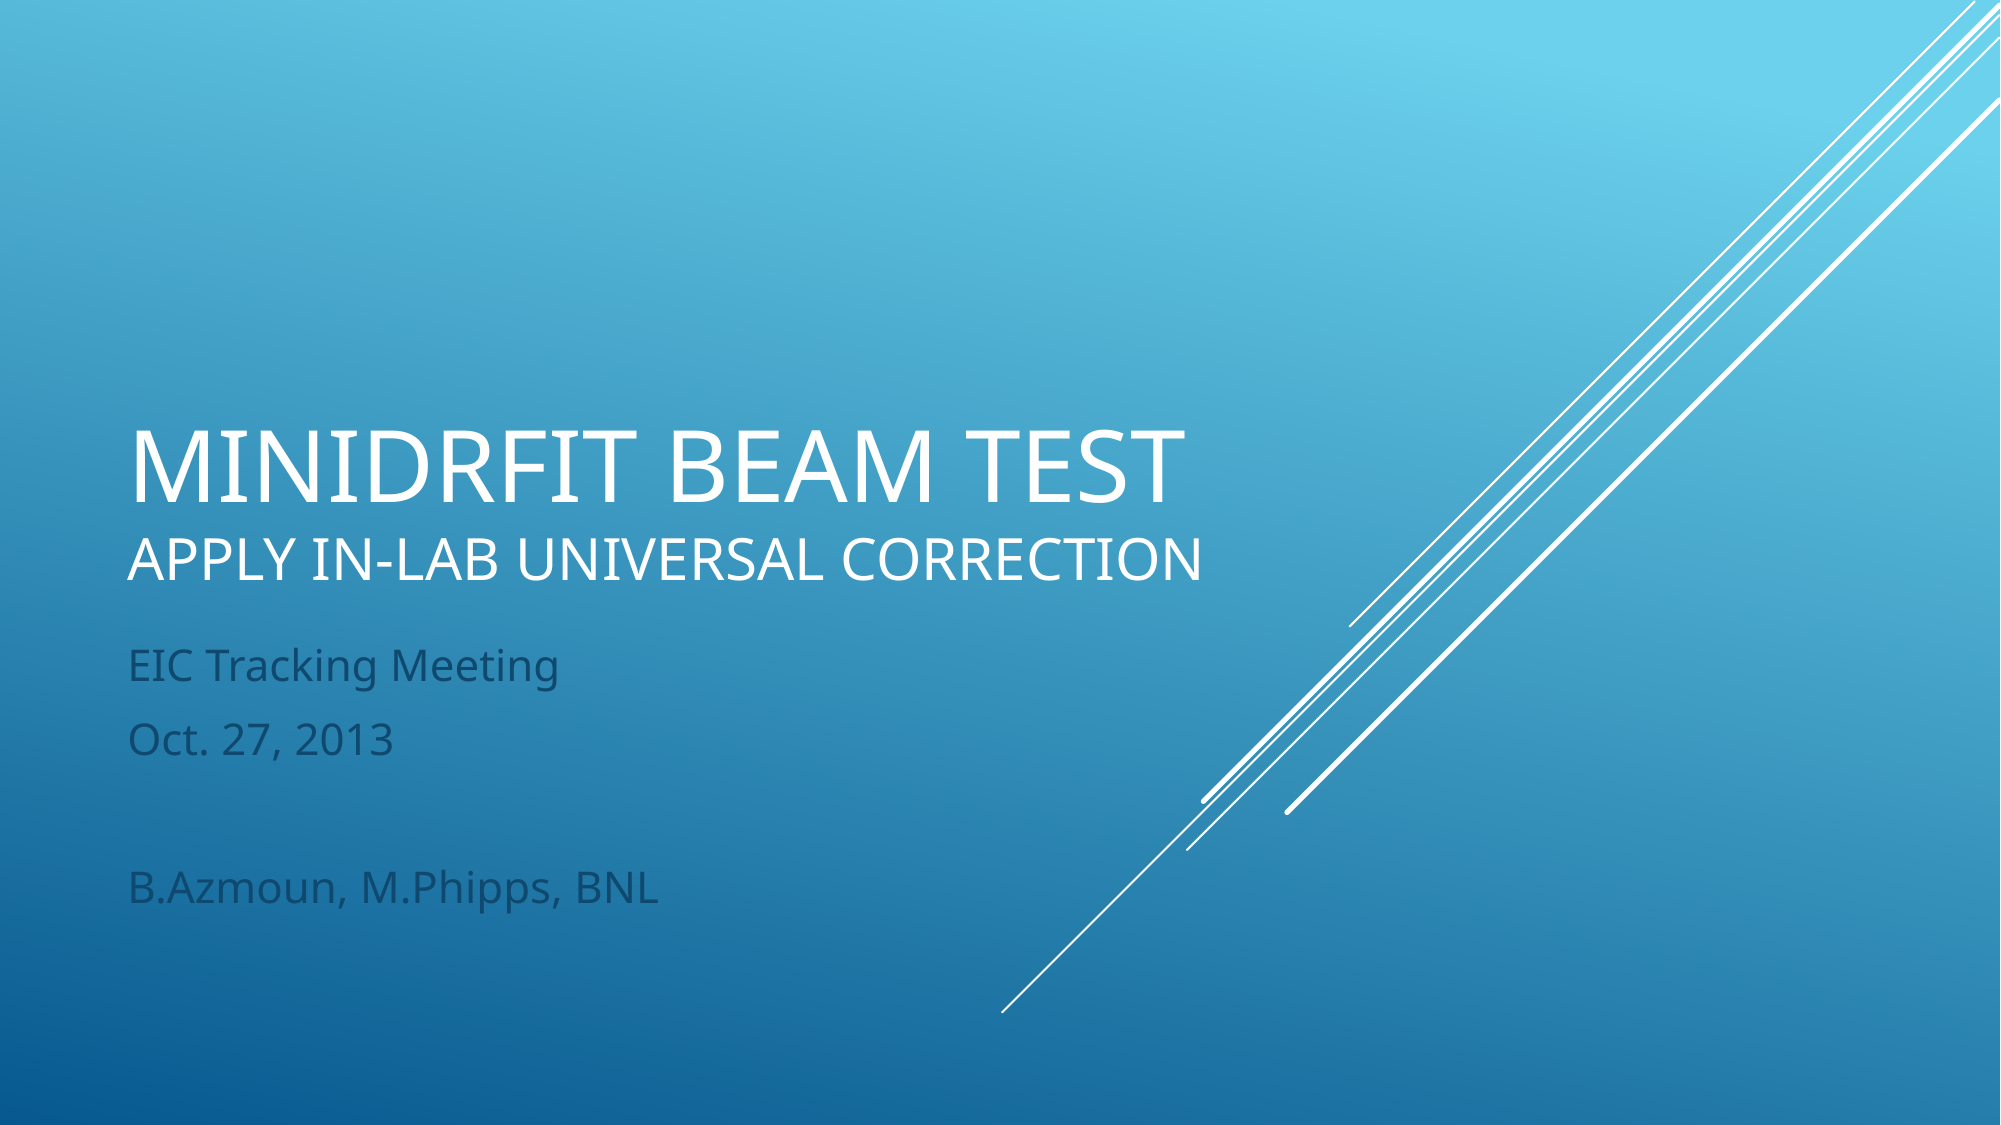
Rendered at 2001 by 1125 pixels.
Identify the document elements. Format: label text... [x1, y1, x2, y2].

subtitle EIC Tracking Meeting Oct. 27, 2013 B.Azmoun, M.Phipps, BNL [112, 630, 1163, 950]
title Minidrfit Beam Test apply in-lab universal correction [112, 112, 1425, 600]
